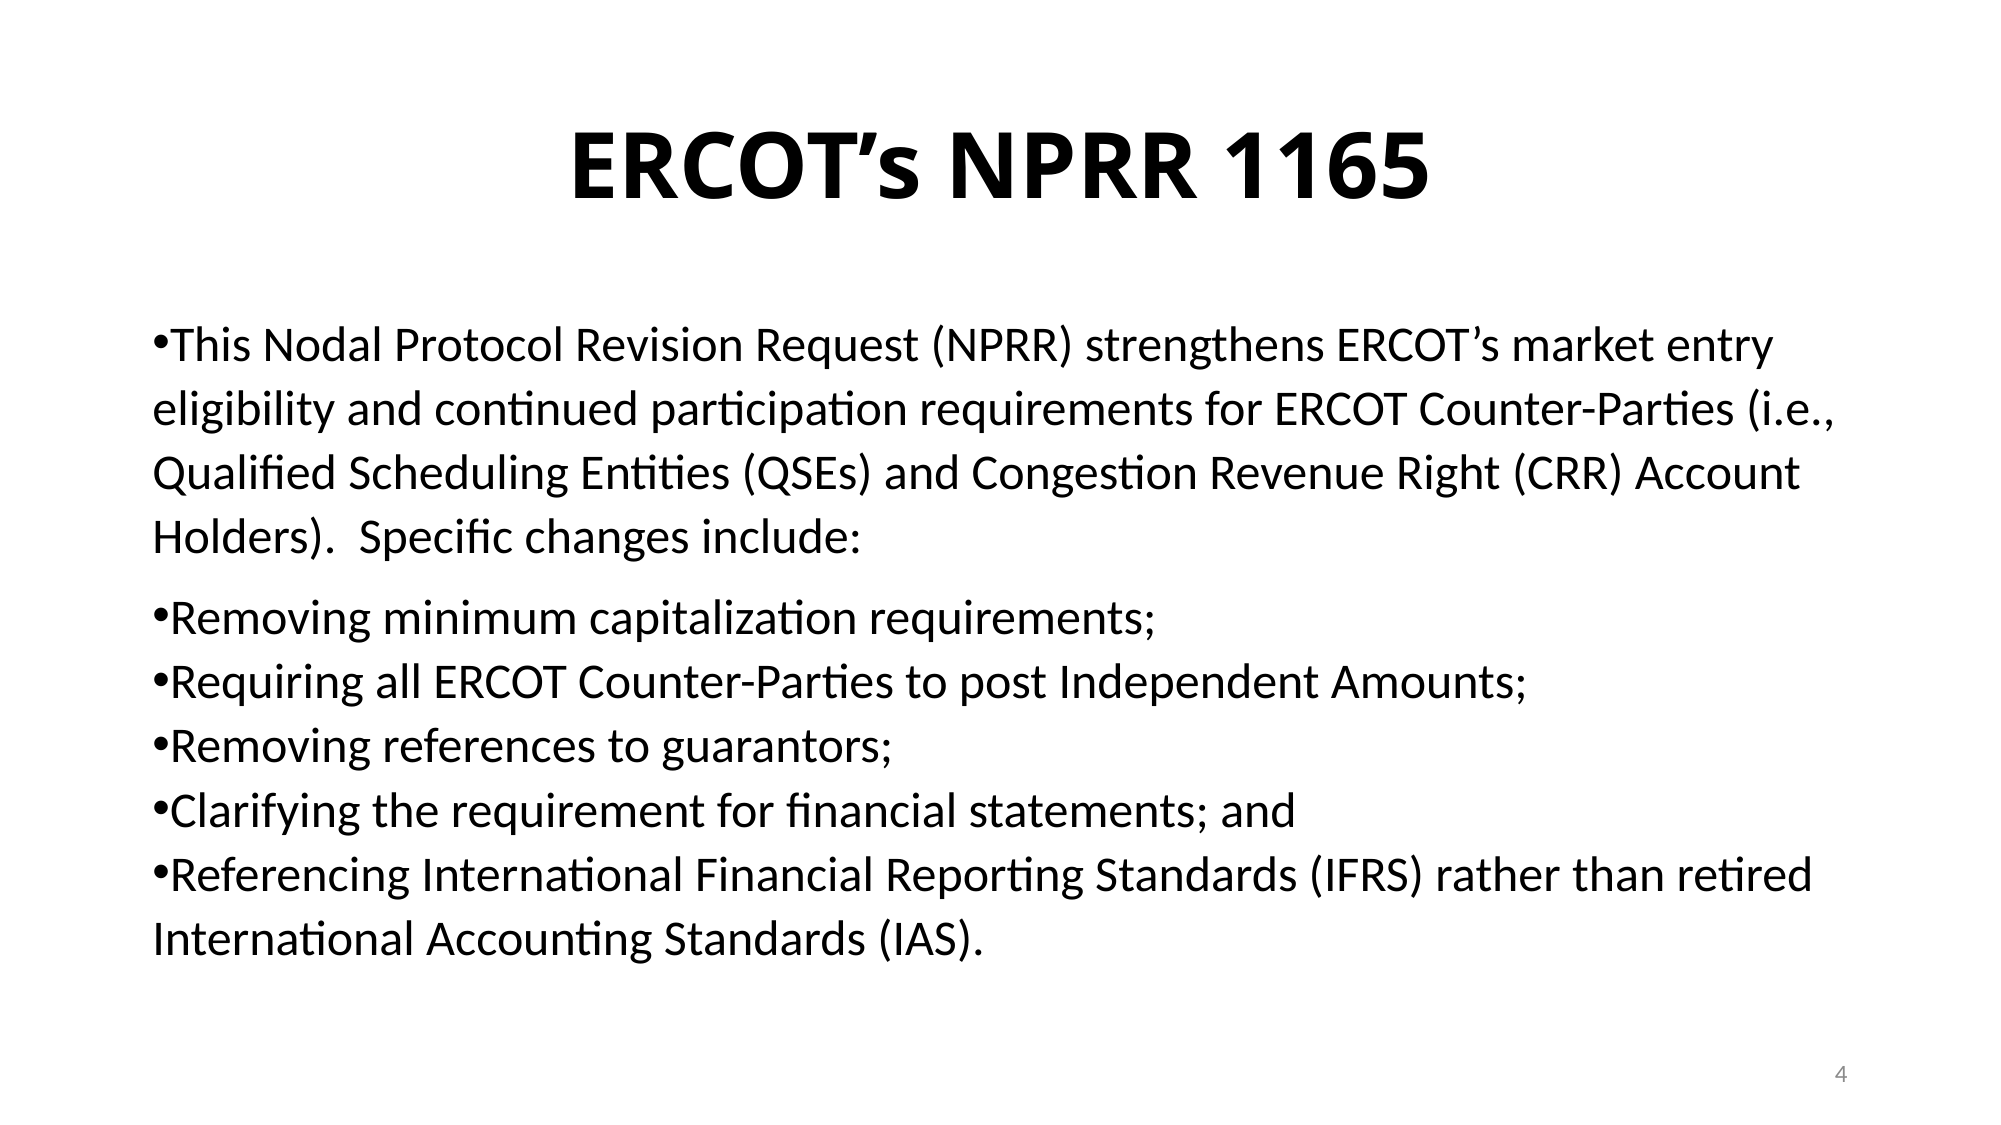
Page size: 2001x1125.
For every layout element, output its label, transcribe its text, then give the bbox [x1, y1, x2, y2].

list This Nodal Protocol Revision Request (NPRR) strengthens ERCOT’s market entry eligibility and continued participation requirements for ERCOT Counter-Parties (i.e., Qualified Scheduling Entities (QSEs) and Congestion Revenue Right (CRR) Account Holders). Specific changes include: Removing minimum capitalization requirements; Requiring all ERCOT Counter-Parties to post Independent Amounts; Removing references to guarantors; Clarifying the requirement for financial statements; and Referencing International Financial Reporting Standards (IFRS) rather than retired International Accounting Standards (IAS). [137, 299, 1863, 1014]
title ERCOT’s NPRR 1165 [137, 59, 1863, 278]
slide_number 4 [1412, 1042, 1863, 1103]
